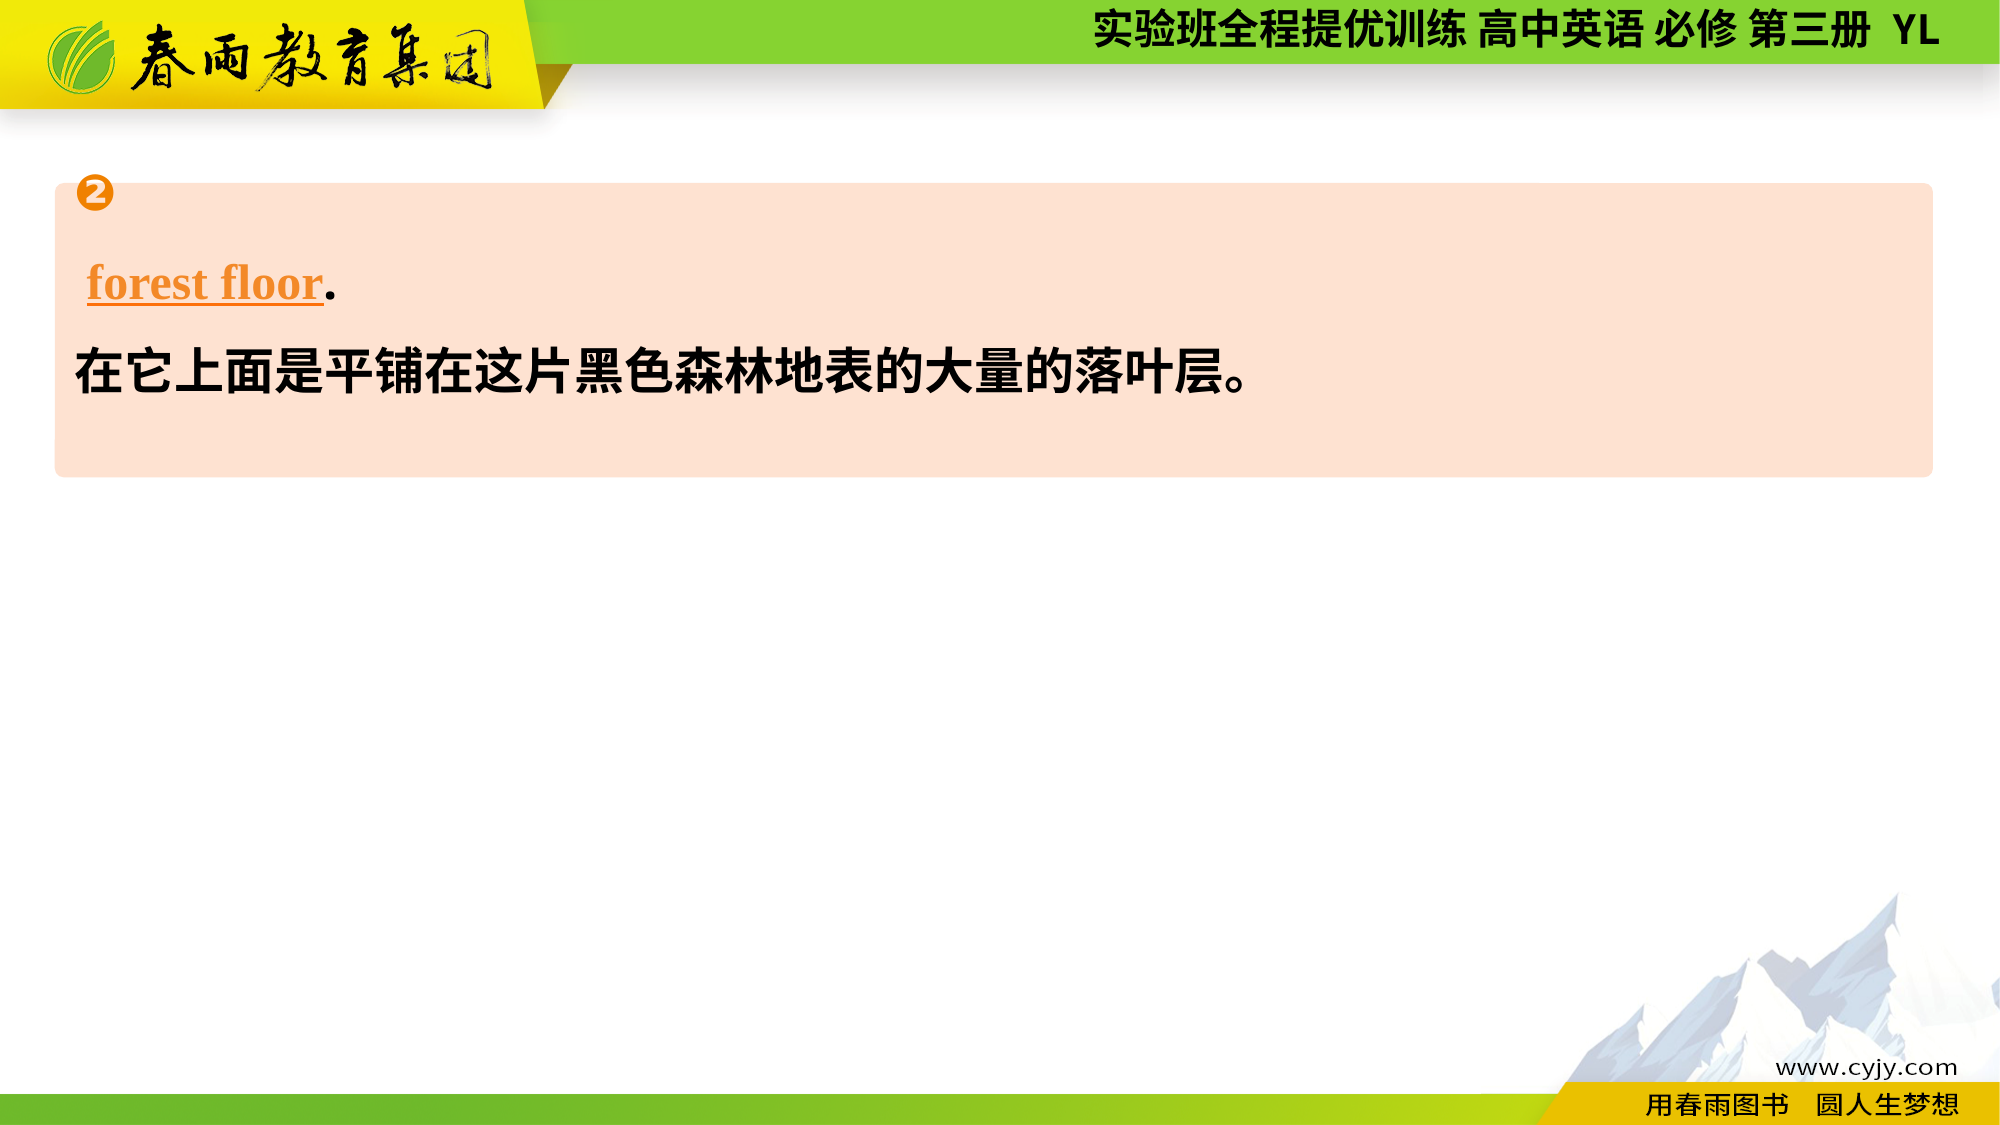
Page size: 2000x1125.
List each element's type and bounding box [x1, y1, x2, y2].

text_box [54, 182, 1933, 478]
picture [0, 0, 2000, 1125]
